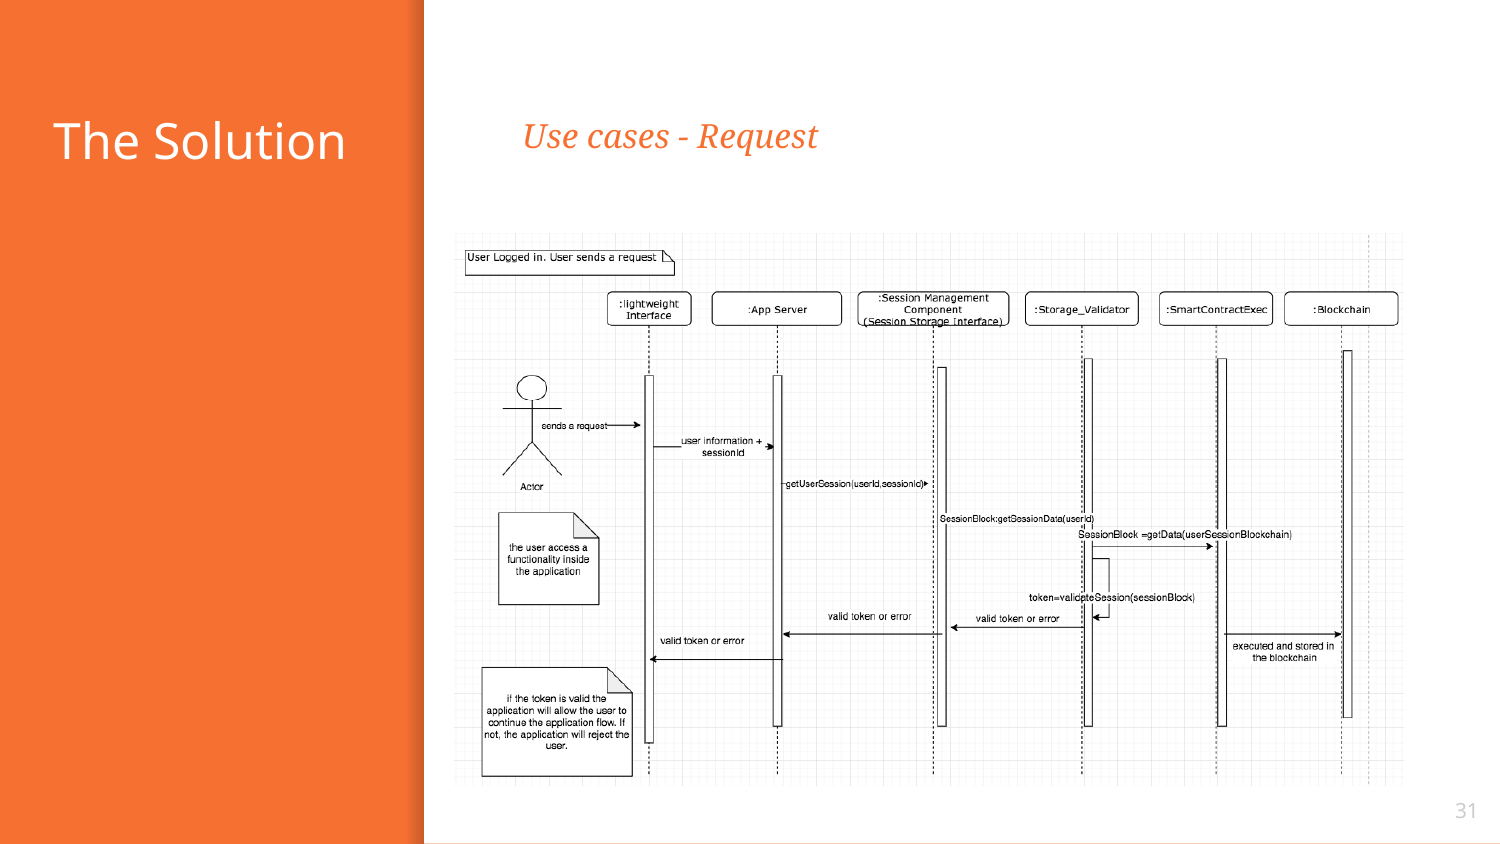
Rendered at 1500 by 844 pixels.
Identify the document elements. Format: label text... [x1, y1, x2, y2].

picture [454, 233, 1404, 786]
title The Solution [38, 94, 375, 748]
list Use cases - Request [506, 94, 1425, 293]
slide_number ‹#› [1403, 779, 1494, 844]
